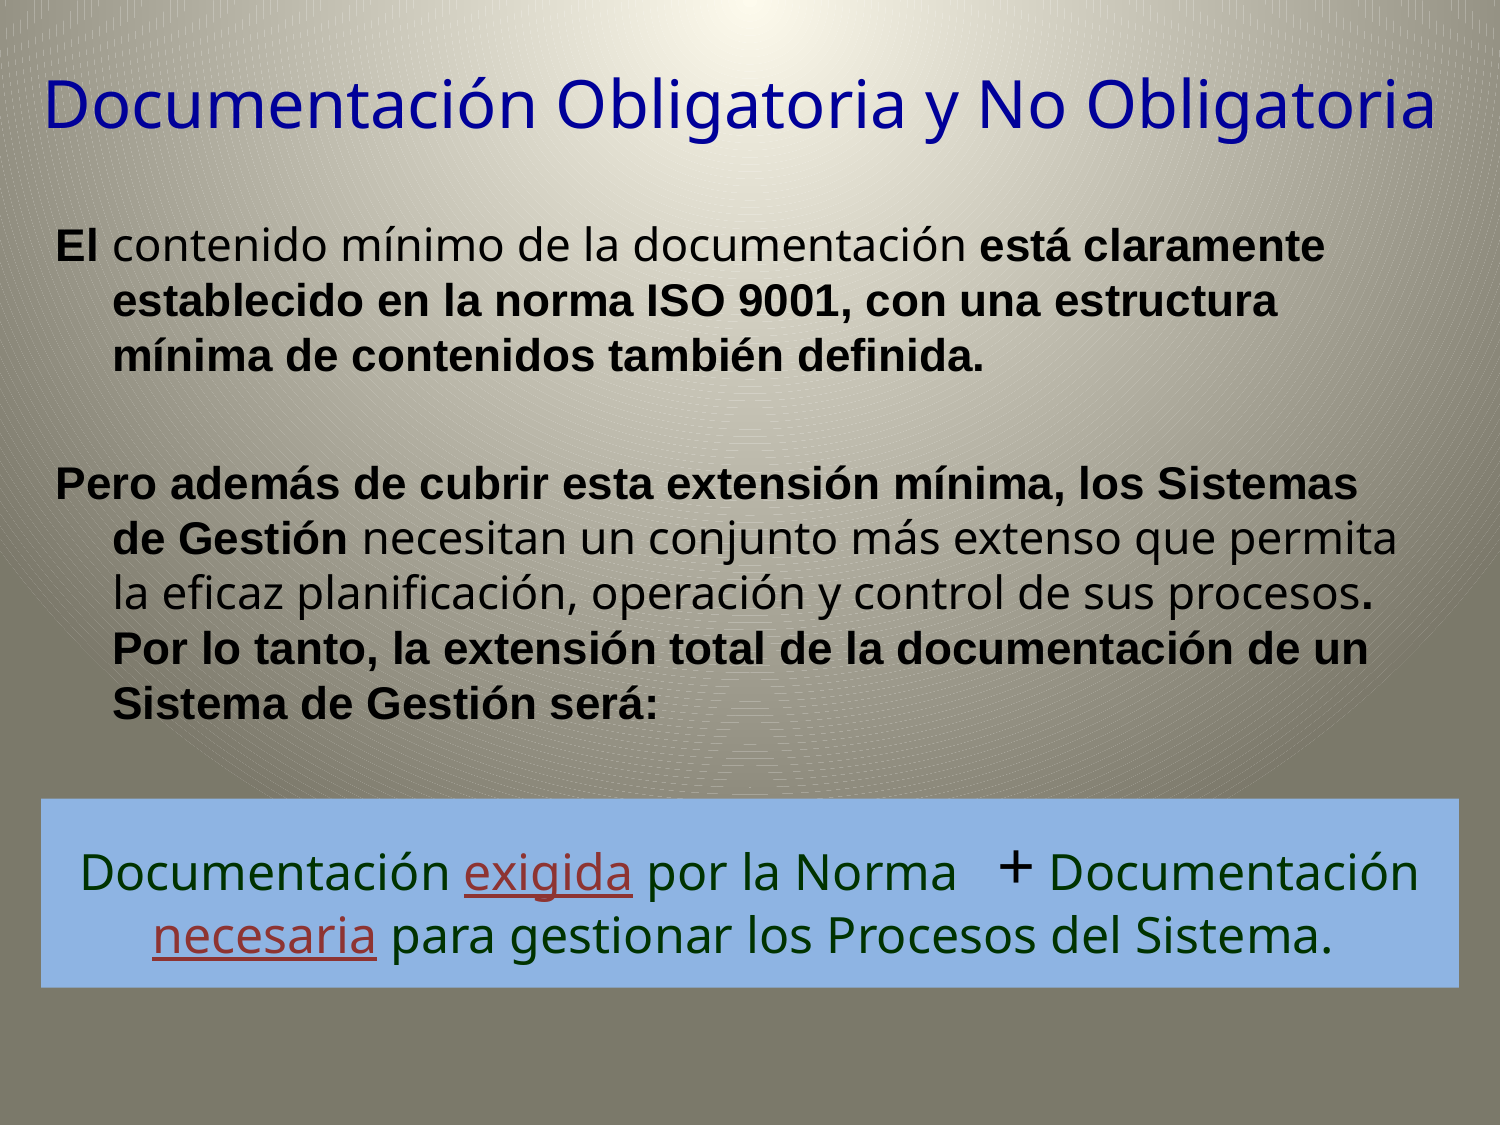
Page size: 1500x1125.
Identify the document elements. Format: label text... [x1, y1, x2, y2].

text_box Documentación exigida por la Norma + Documentación necesaria para gestionar los Procesos del Sistema. [41, 798, 1459, 988]
text_box El contenido mínimo de la documentación está claramente establecido en la norma ISO 9001, con una estructura mínima de contenidos también definida. Pero además de cubrir esta extensión mínima, los Sistemas de Gestión necesitan un conjunto más extenso que permita la eficaz planificación, operación y control de sus procesos. Por lo tanto, la extensión total de la documentación de un Sistema de Gestión será: [41, 207, 1436, 740]
title Documentación Obligatoria y No Obligatoria [0, 30, 1500, 173]
